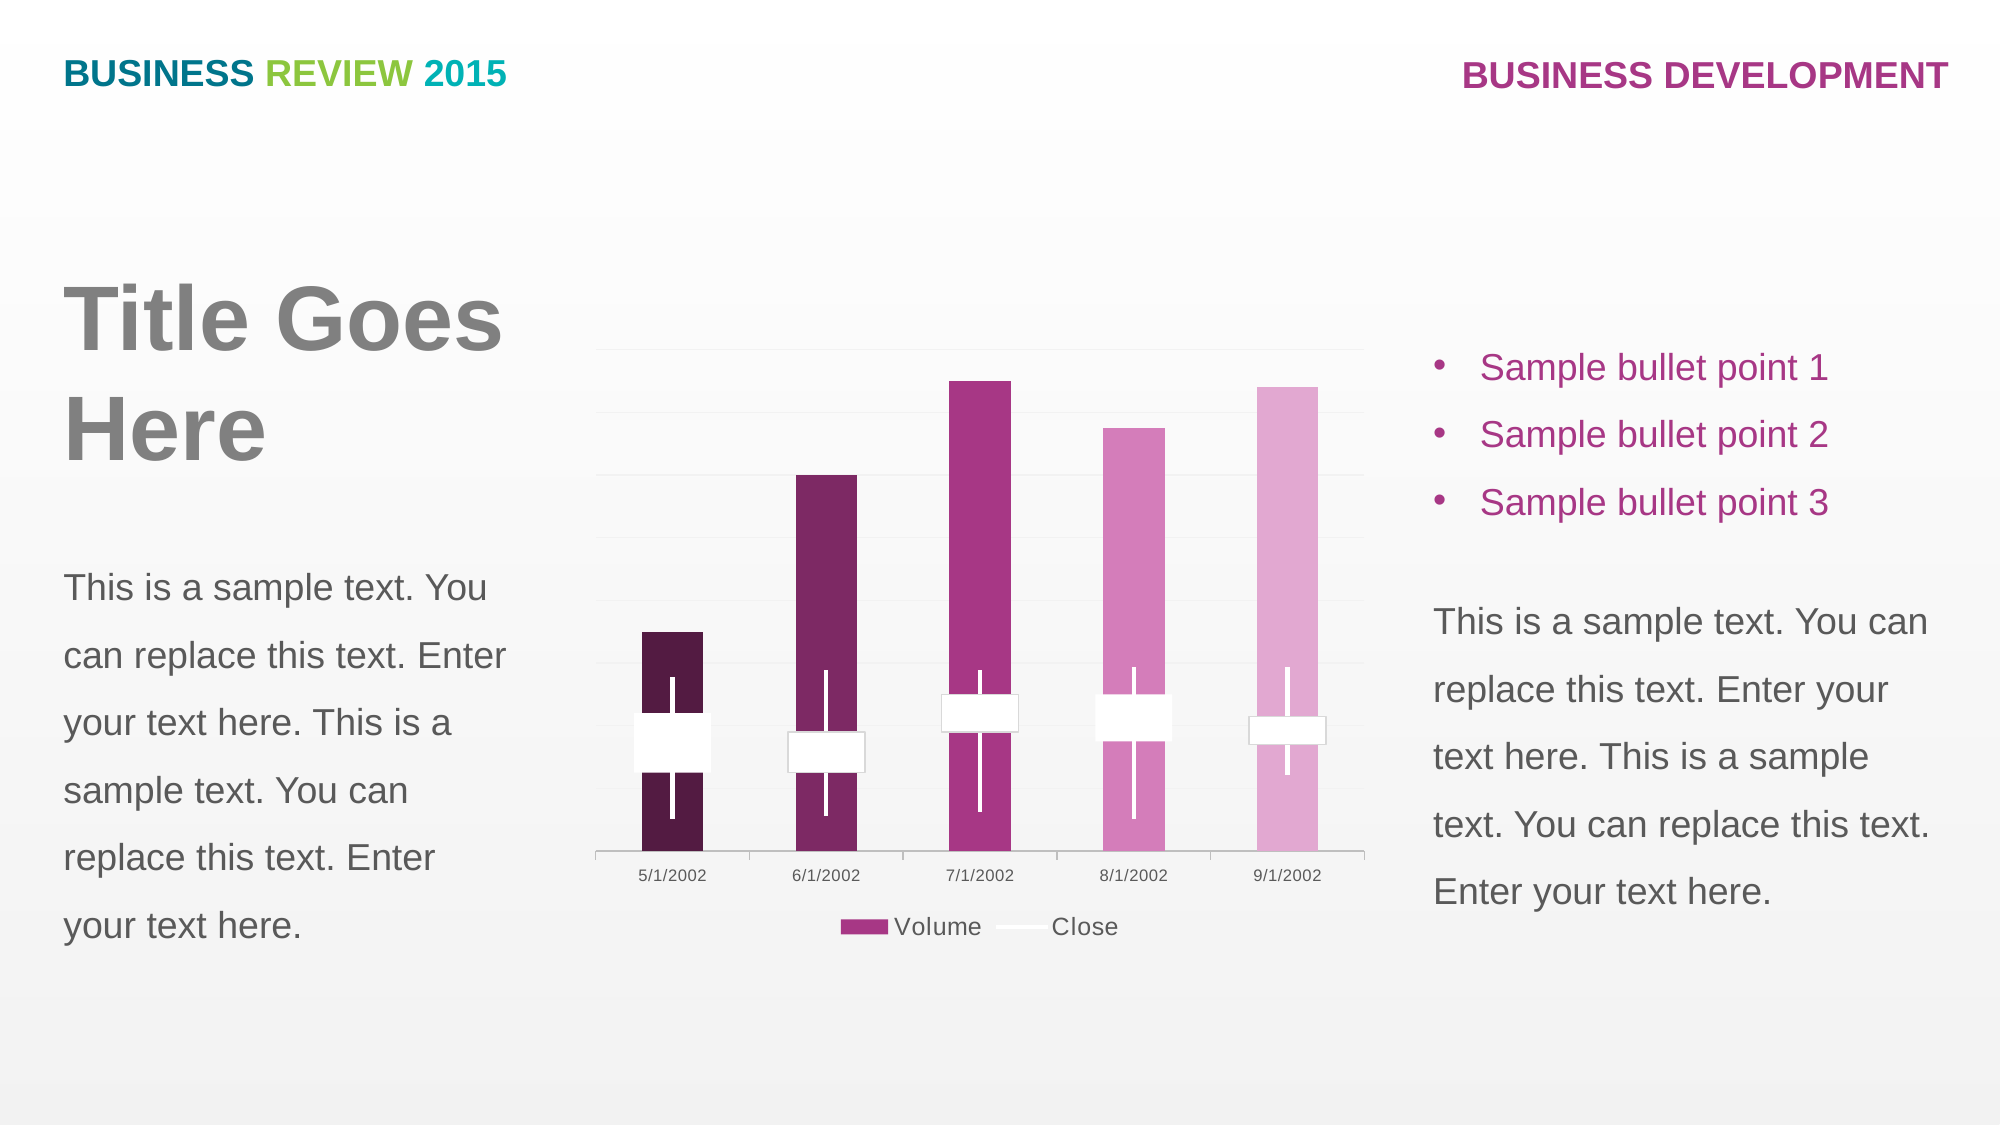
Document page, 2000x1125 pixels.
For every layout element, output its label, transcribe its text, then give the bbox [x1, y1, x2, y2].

text_box This is a sample text. You can replace this text. Enter your text here. This is a sample text. You can replace this text. Enter your text here. [47, 544, 526, 943]
text_box Title Goes Here [48, 251, 598, 486]
text_box BUSINESS DEVELOPMENT [1432, 44, 1965, 104]
text_box Sample bullet point 1 Sample bullet point 2 Sample bullet point 3 [1417, 321, 1972, 521]
text_box BUSINESS REVIEW 2015 [48, 41, 580, 102]
chart [579, 337, 1381, 947]
text_box This is a sample text. You can replace this text. Enter your text here. This is a sample text. You can replace this text. Enter your text here. [1417, 544, 1951, 943]
